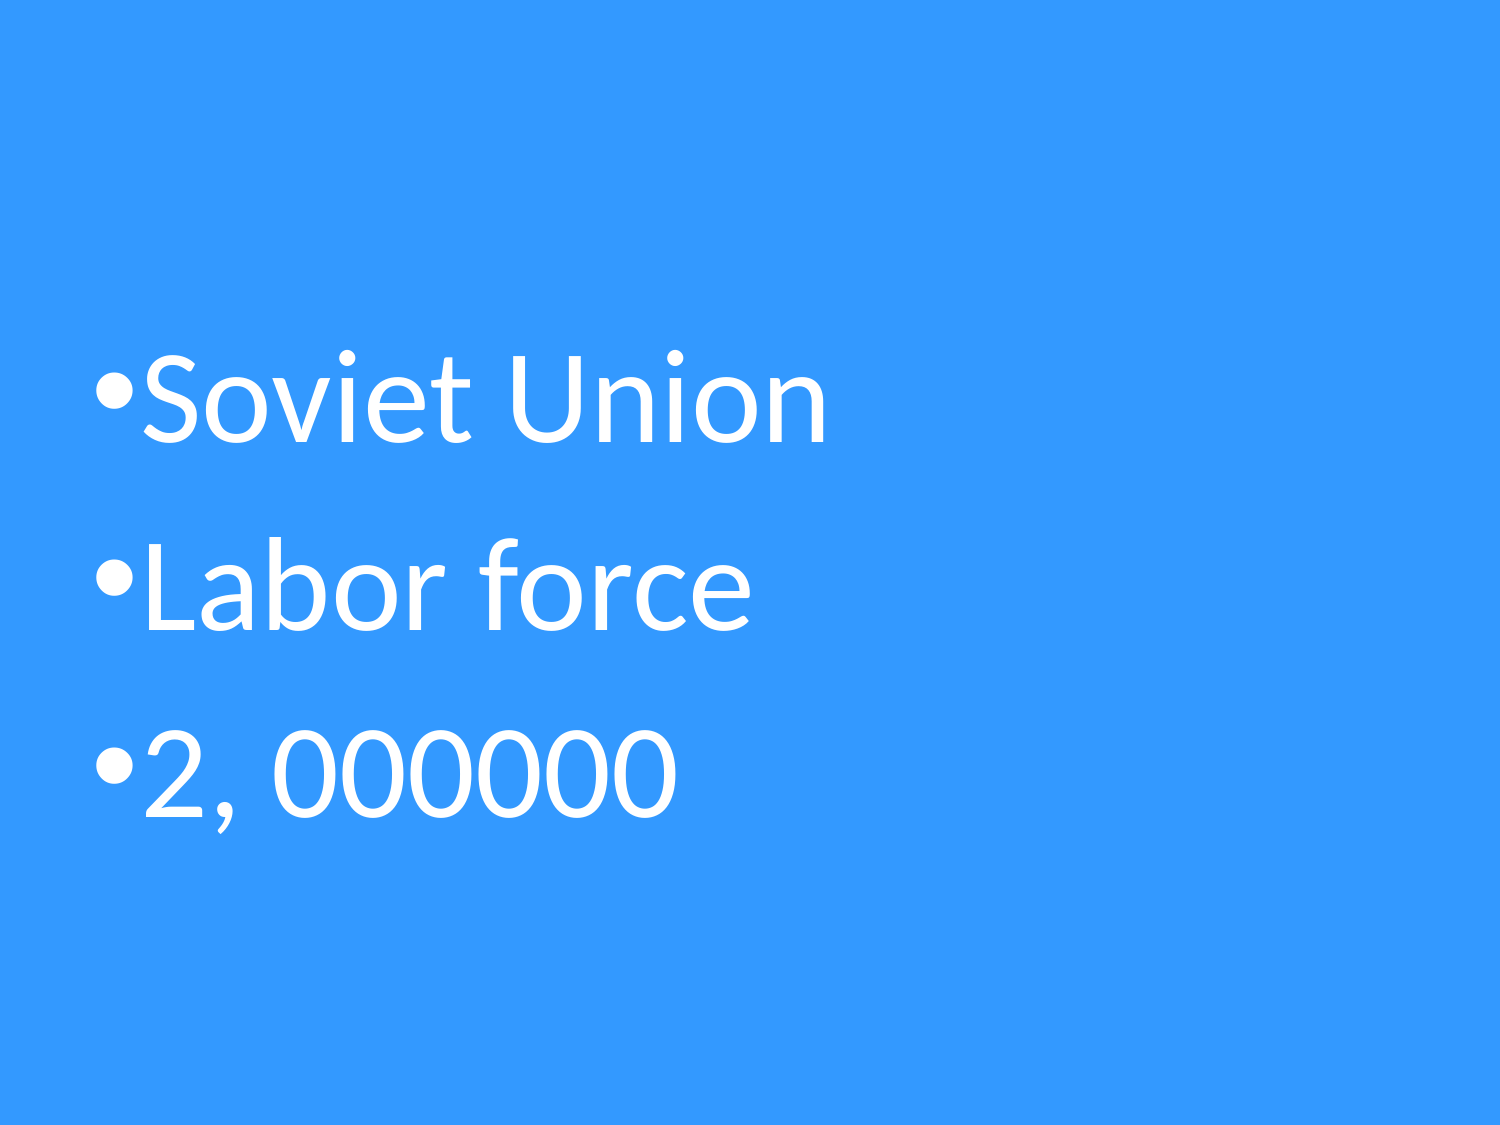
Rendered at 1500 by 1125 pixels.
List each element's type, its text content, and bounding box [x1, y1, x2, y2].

list Soviet Union Labor force 2, 000000 [76, 113, 1427, 857]
